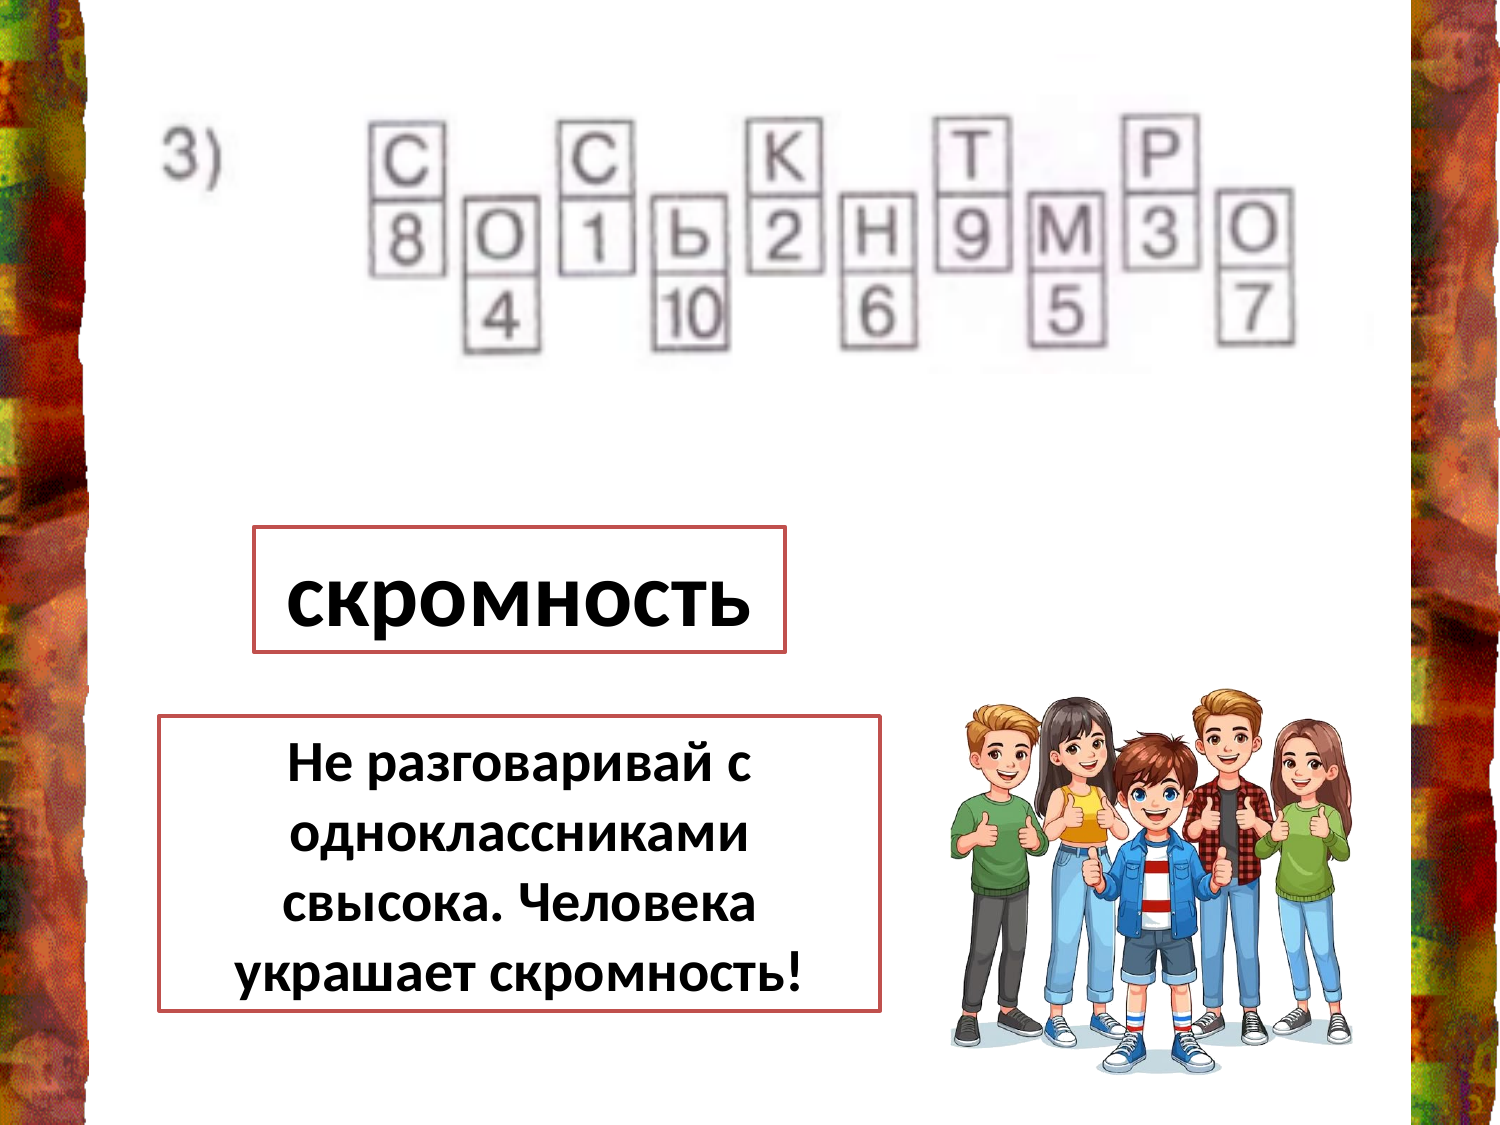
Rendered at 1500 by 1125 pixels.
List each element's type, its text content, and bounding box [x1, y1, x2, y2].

text_box Не разговаривай с одноклассниками свысока. Человека украшает скромность! [157, 714, 882, 1013]
picture [0, 0, 89, 1125]
picture [1411, 0, 1500, 1125]
picture [950, 680, 1353, 1083]
text_box скромность [252, 525, 787, 654]
picture [123, 54, 1374, 374]
